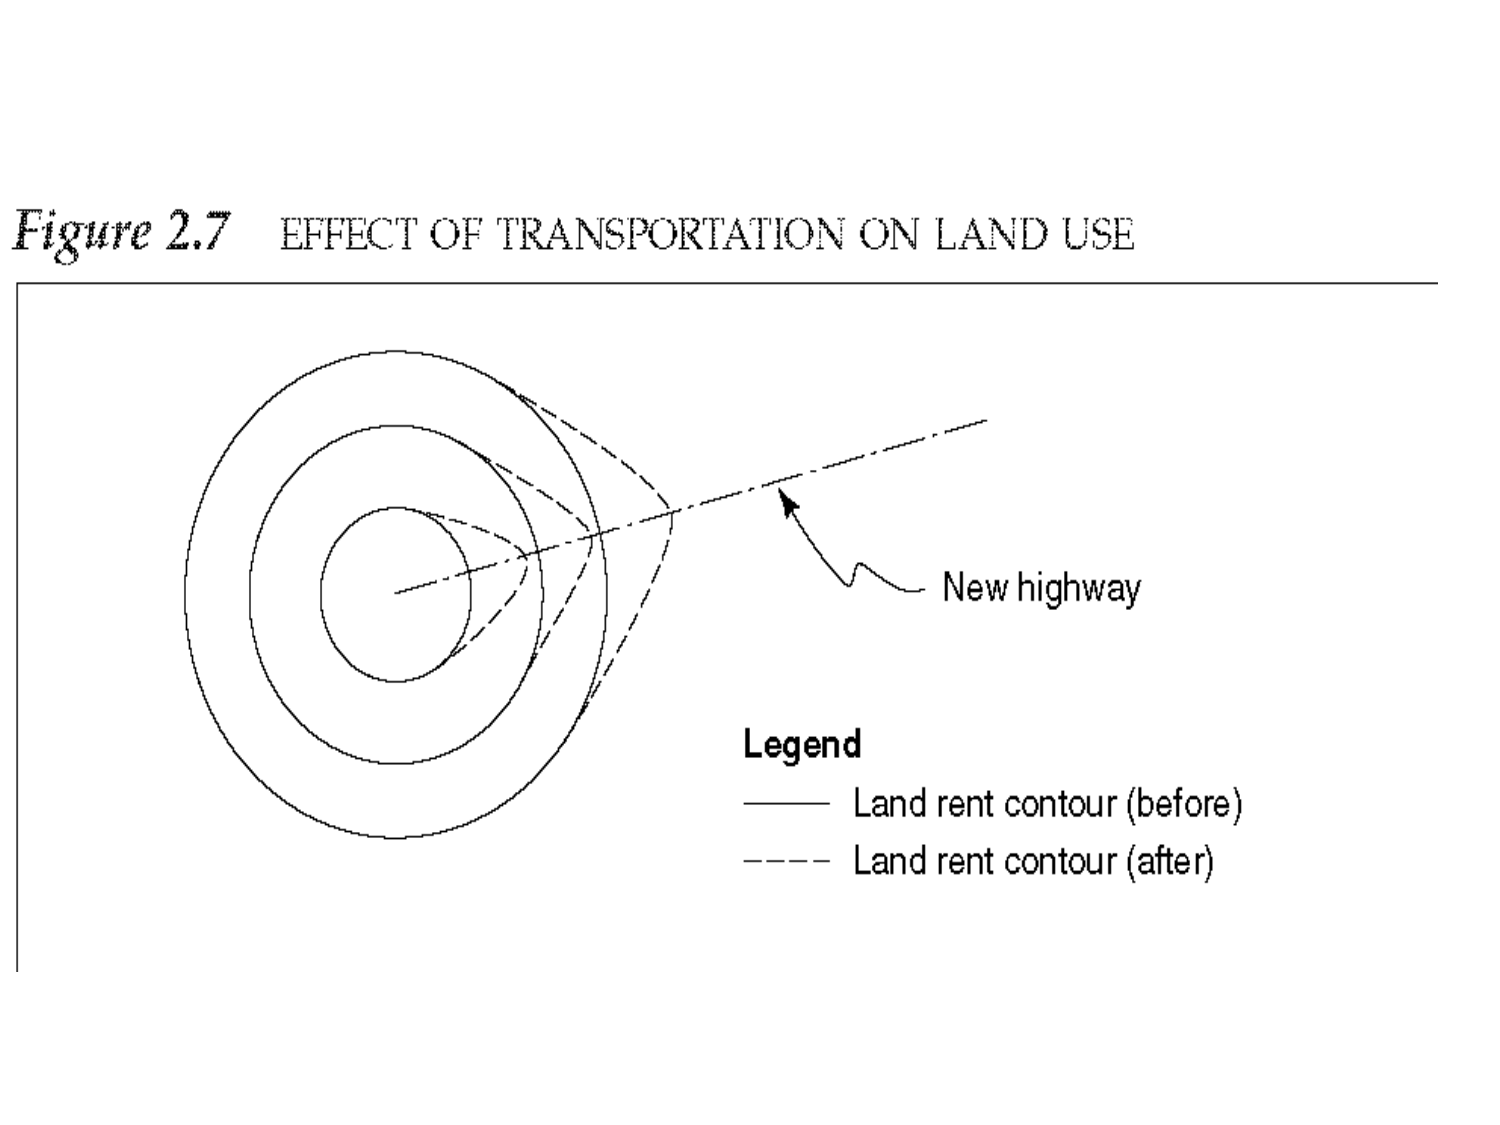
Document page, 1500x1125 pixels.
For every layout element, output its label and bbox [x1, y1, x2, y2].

picture [0, 187, 1438, 972]
